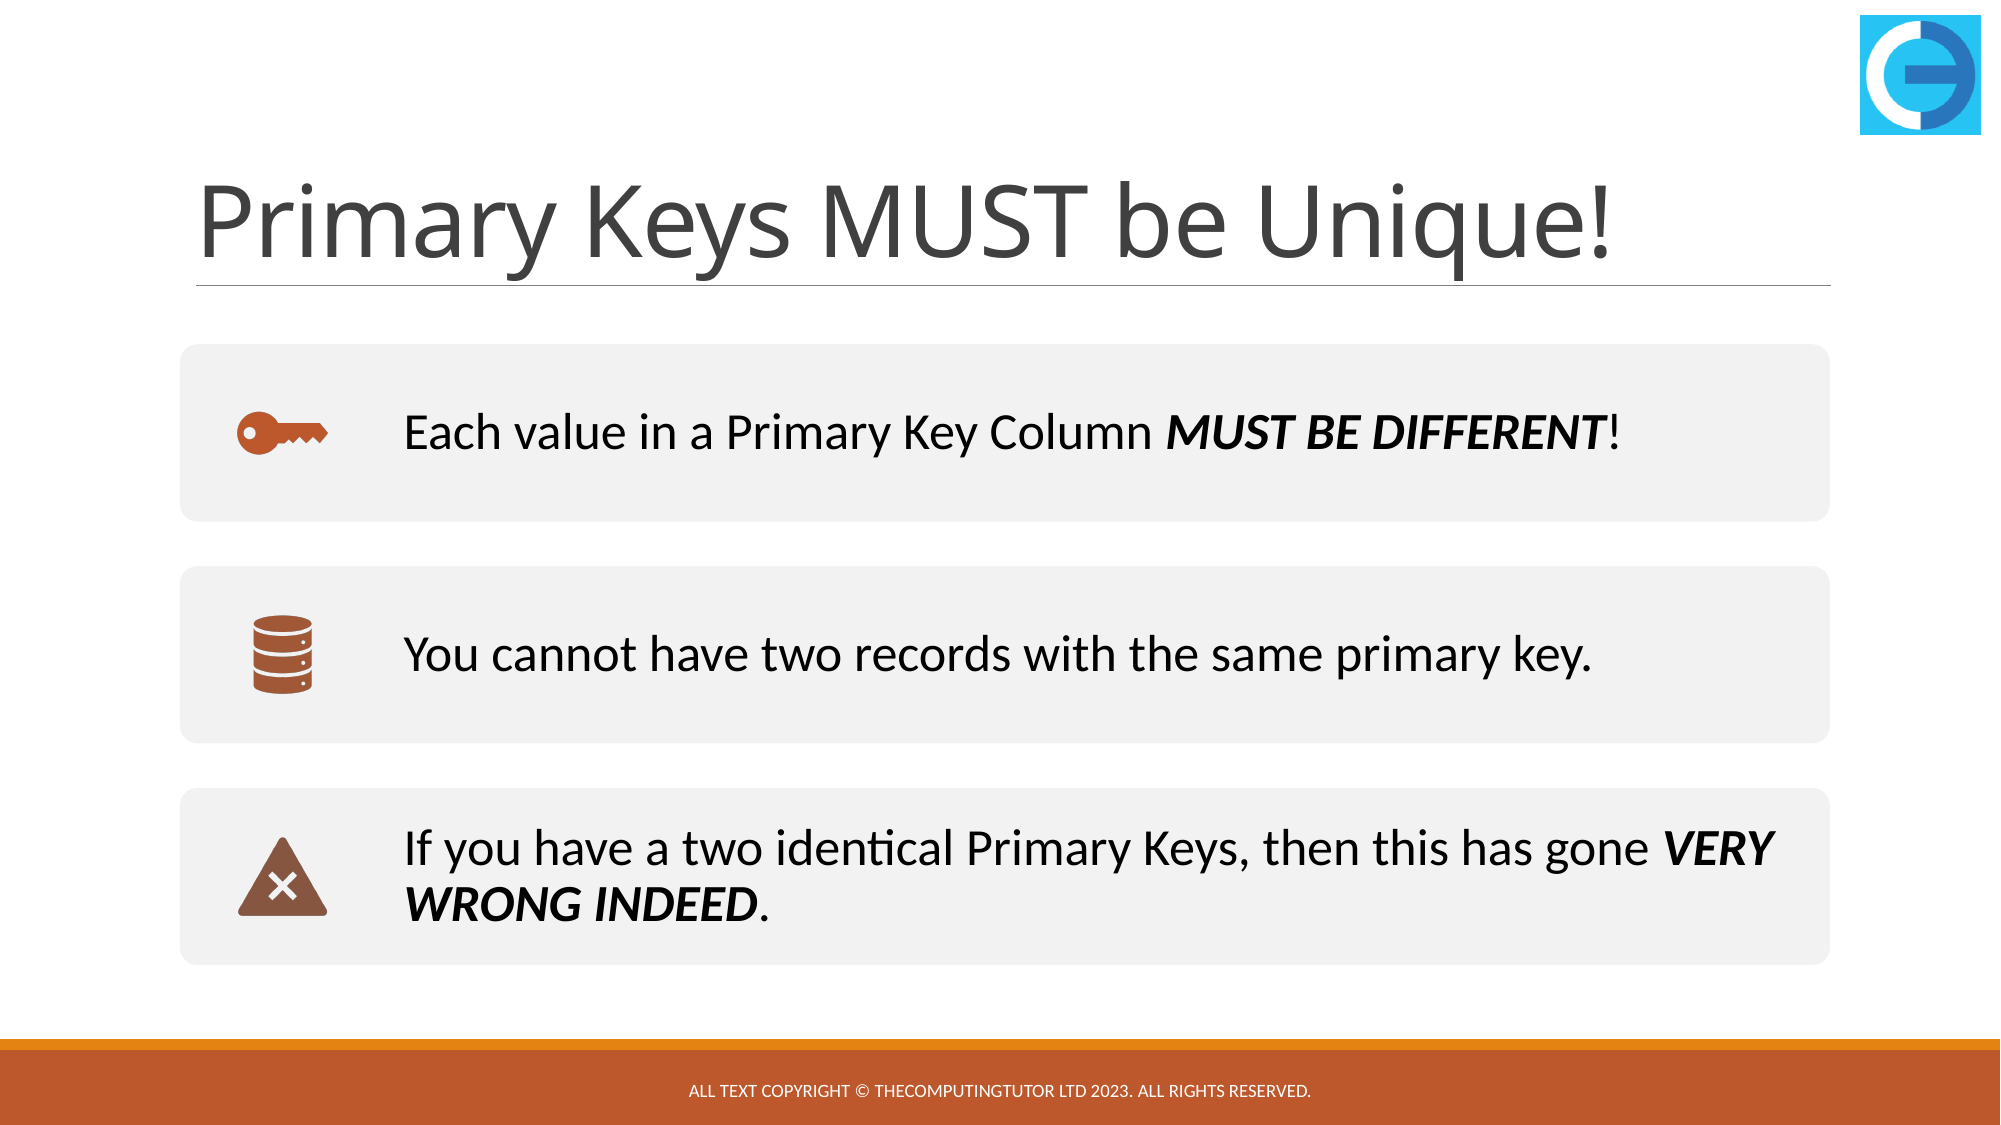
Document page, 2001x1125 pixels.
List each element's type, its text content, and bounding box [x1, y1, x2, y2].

title Primary Keys MUST be Unique! [180, 47, 1830, 285]
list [179, 343, 1831, 966]
picture [1860, 15, 1981, 135]
footer All text copyright © TheComputingTutor Ltd 2023. All rights Reserved. [604, 1059, 1396, 1120]
